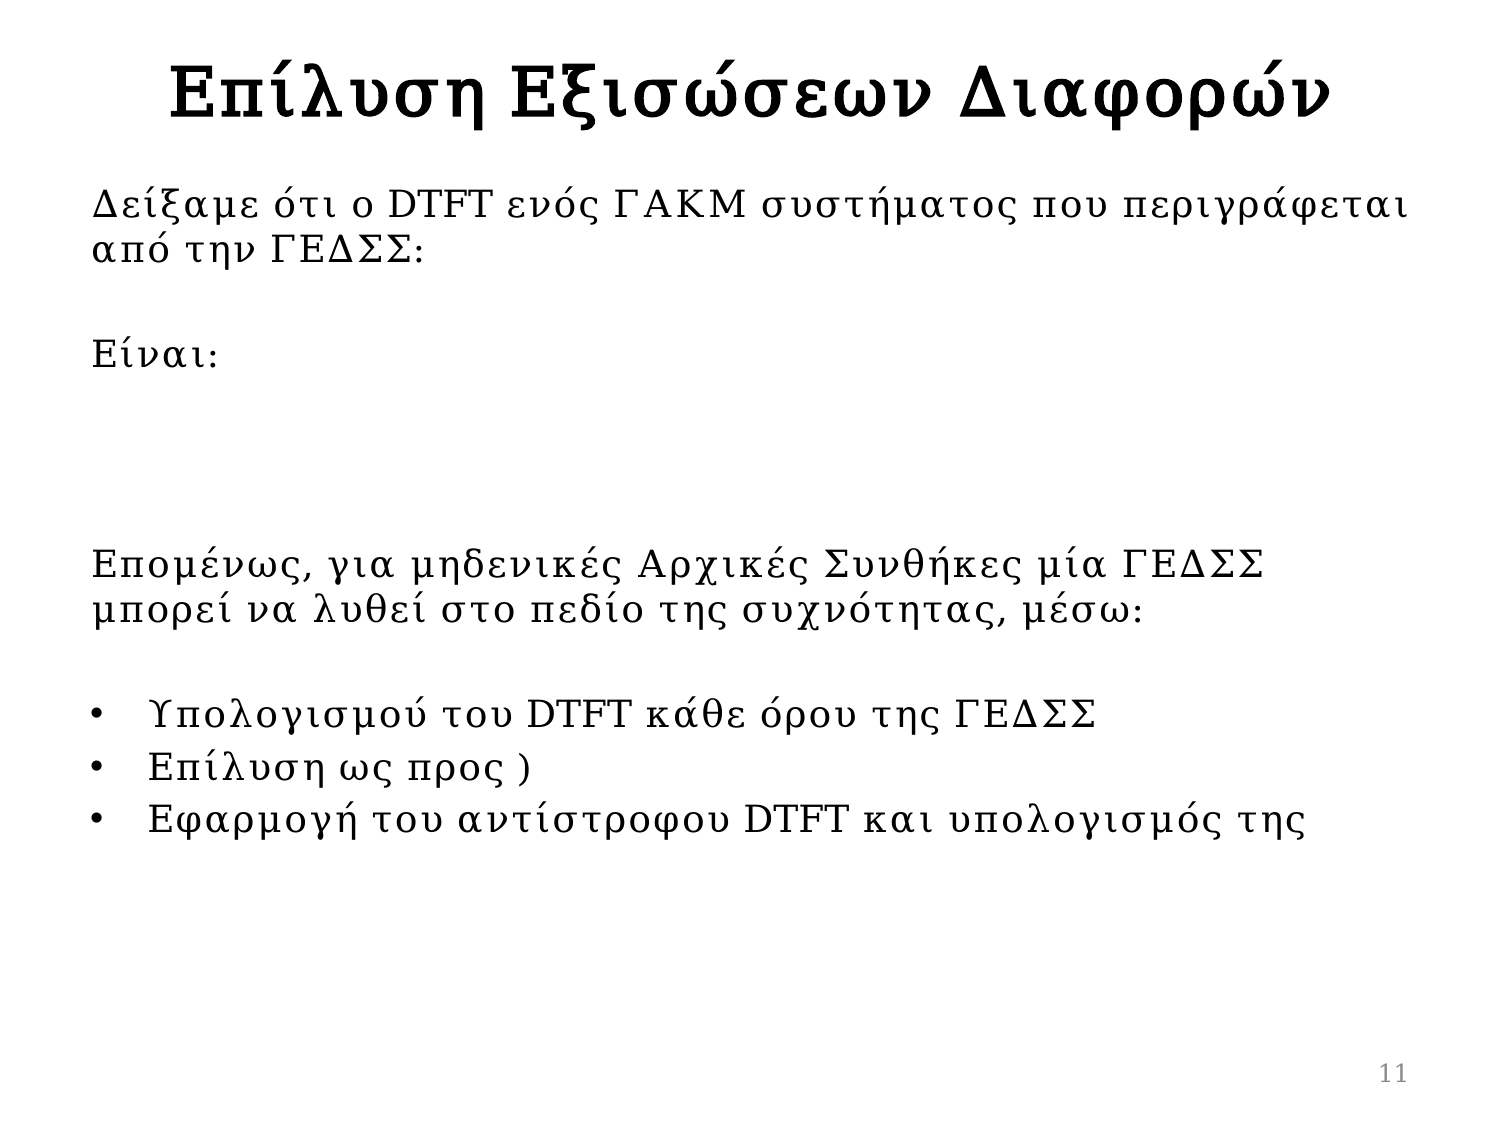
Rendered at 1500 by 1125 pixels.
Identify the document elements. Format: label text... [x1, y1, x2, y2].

slide_number 11 [1222, 1042, 1425, 1103]
title Επίλυση Εξισώσεων Διαφορών [75, 19, 1425, 159]
